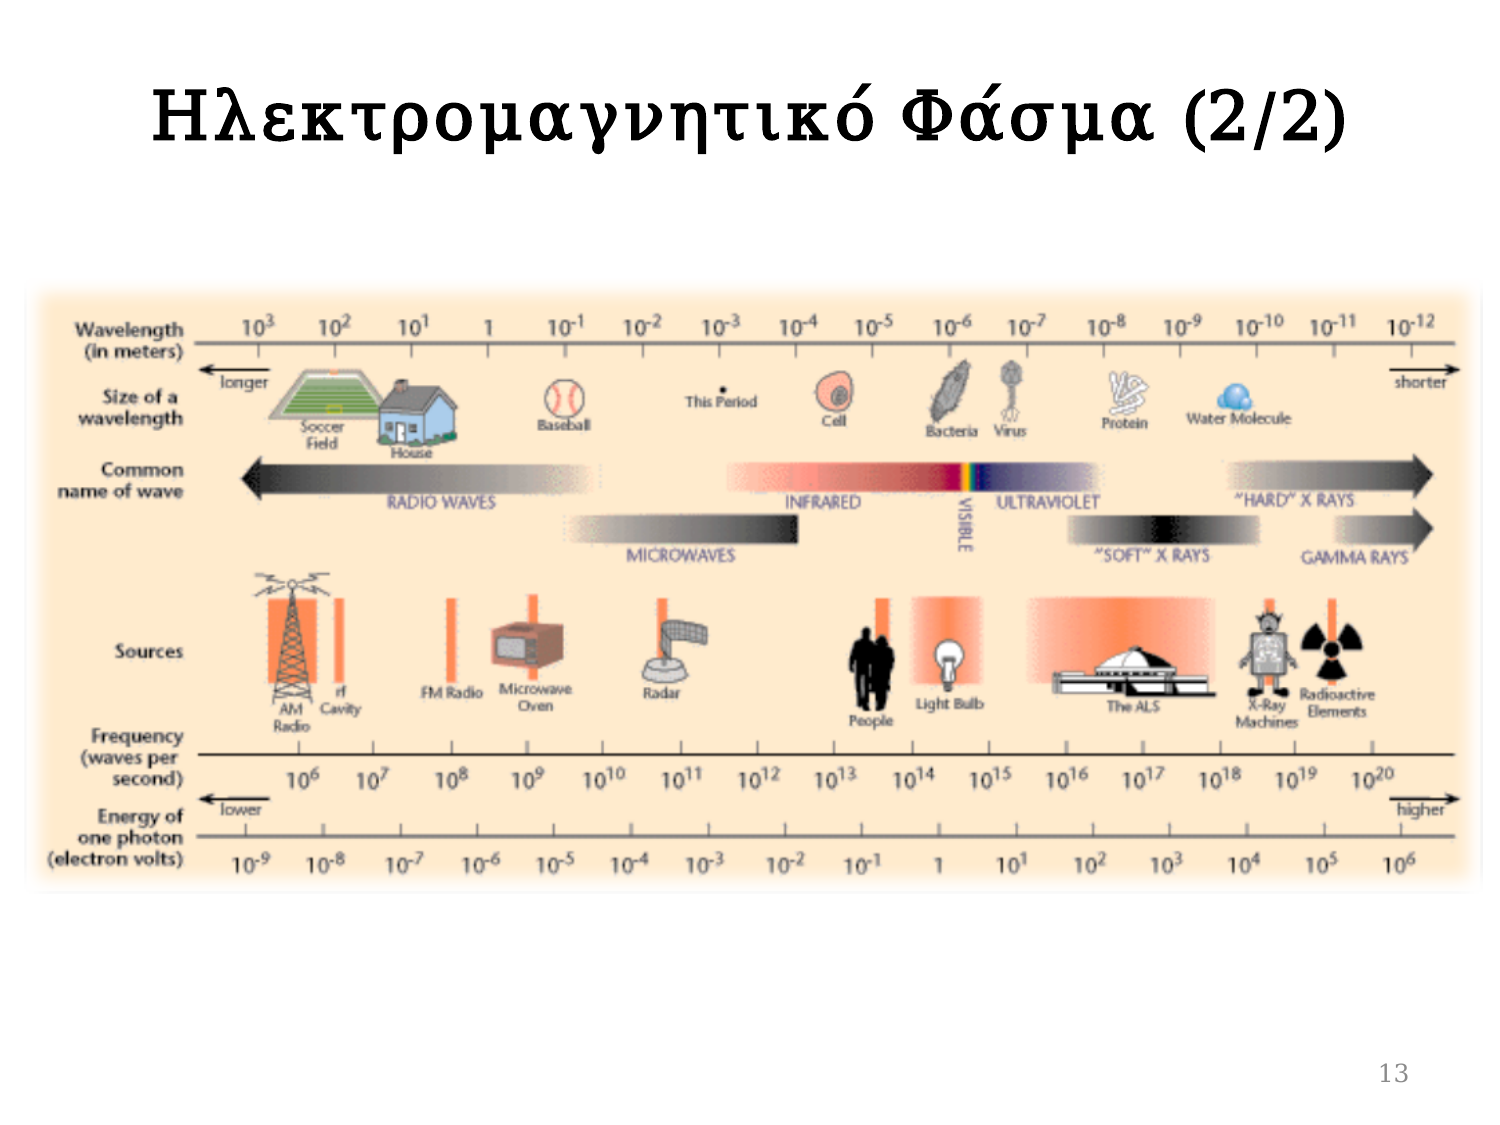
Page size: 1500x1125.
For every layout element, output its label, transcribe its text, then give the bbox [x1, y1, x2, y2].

title Ηλεκτρομαγνητικό Φάσμα (2/2) [75, 64, 1425, 161]
slide_number 13 [1222, 1042, 1425, 1103]
picture [24, 278, 1483, 894]
